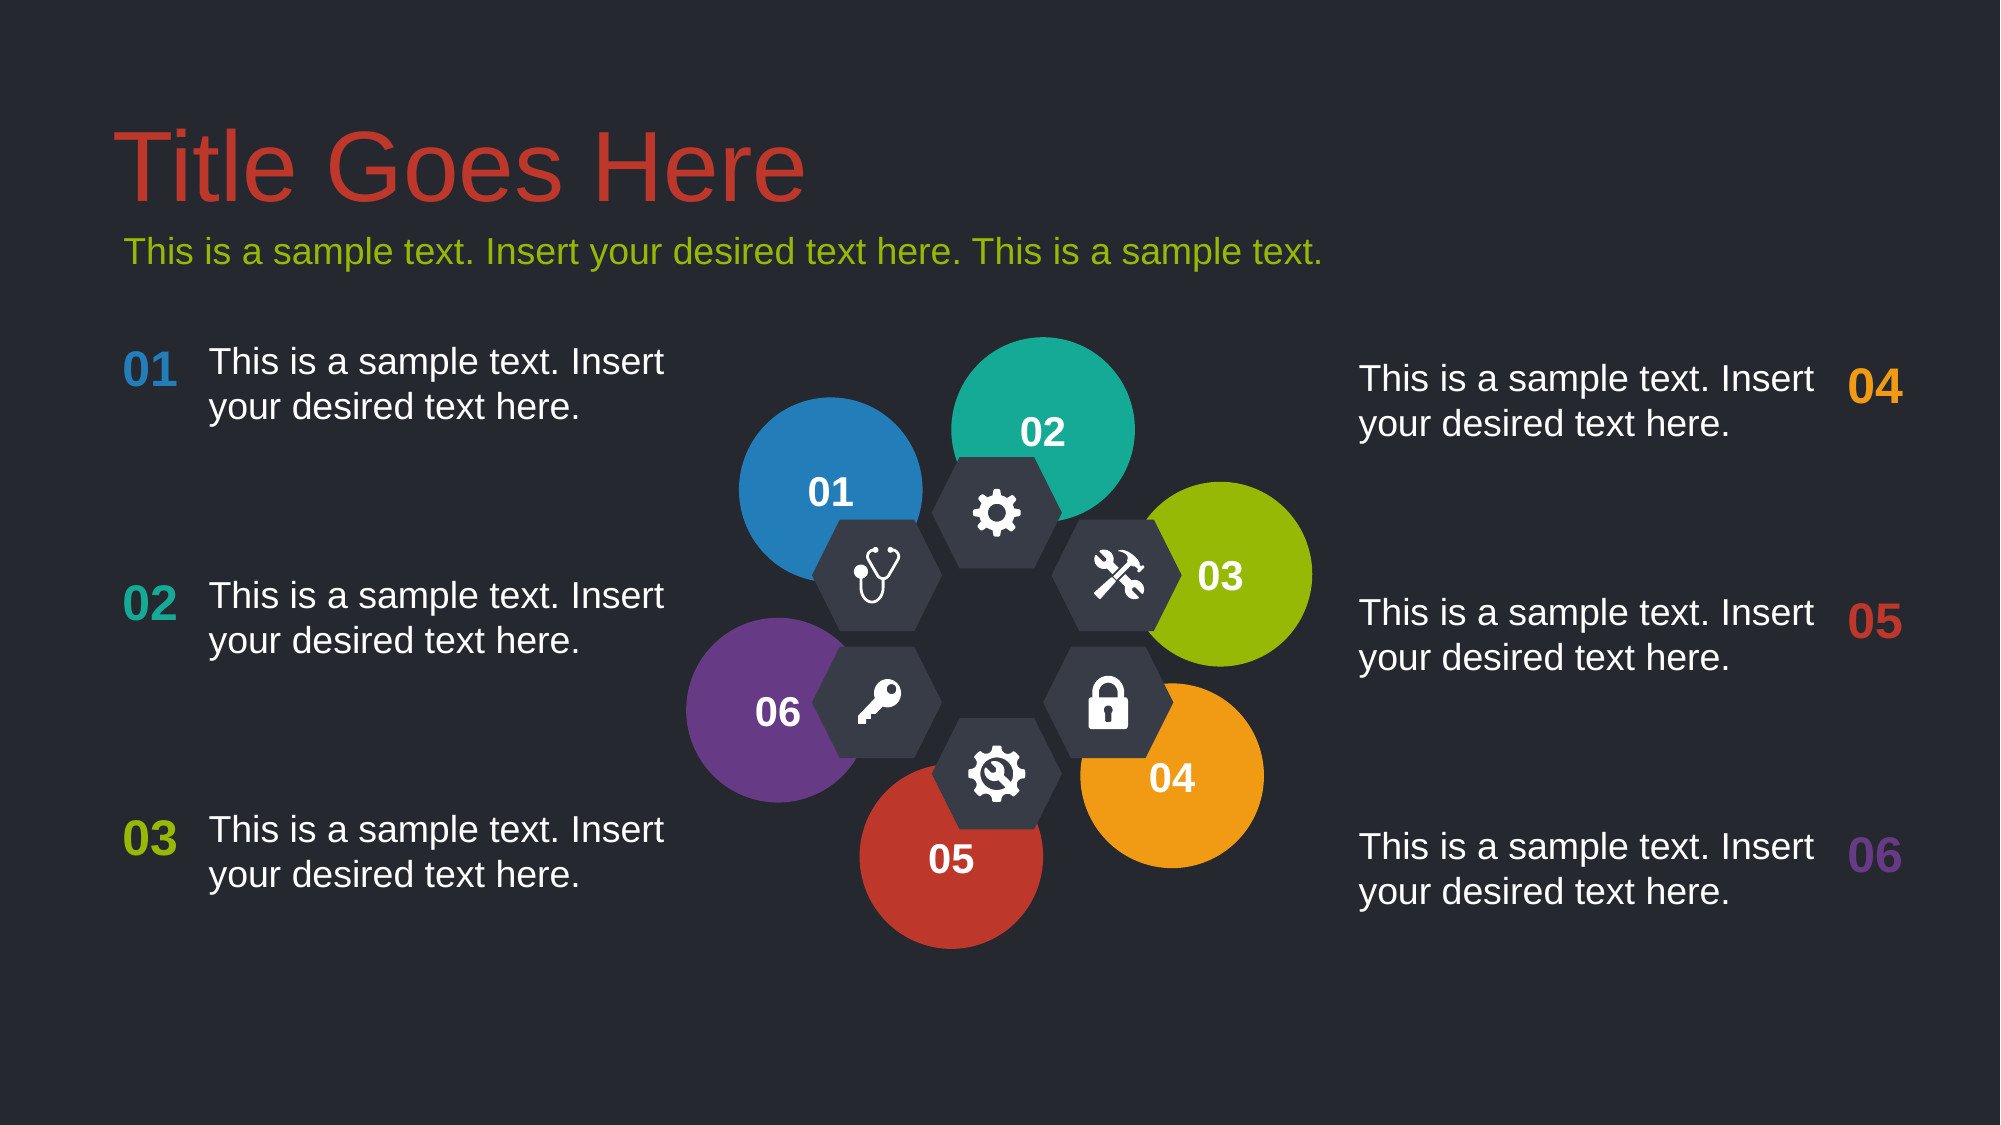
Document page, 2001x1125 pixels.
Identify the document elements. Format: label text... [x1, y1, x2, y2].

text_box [1343, 580, 1919, 687]
text_box Title Goes Here [97, 56, 1053, 266]
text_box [1043, 646, 1264, 869]
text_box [738, 397, 943, 632]
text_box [1343, 346, 1919, 453]
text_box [1343, 814, 1919, 921]
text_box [107, 329, 683, 436]
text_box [107, 797, 683, 904]
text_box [1051, 481, 1313, 667]
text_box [931, 337, 1135, 569]
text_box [1094, 549, 1145, 600]
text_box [107, 563, 683, 670]
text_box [859, 718, 1062, 949]
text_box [686, 617, 943, 803]
text_box This is a sample text. Insert your desired text here. This is a sample text. [98, 219, 1369, 280]
